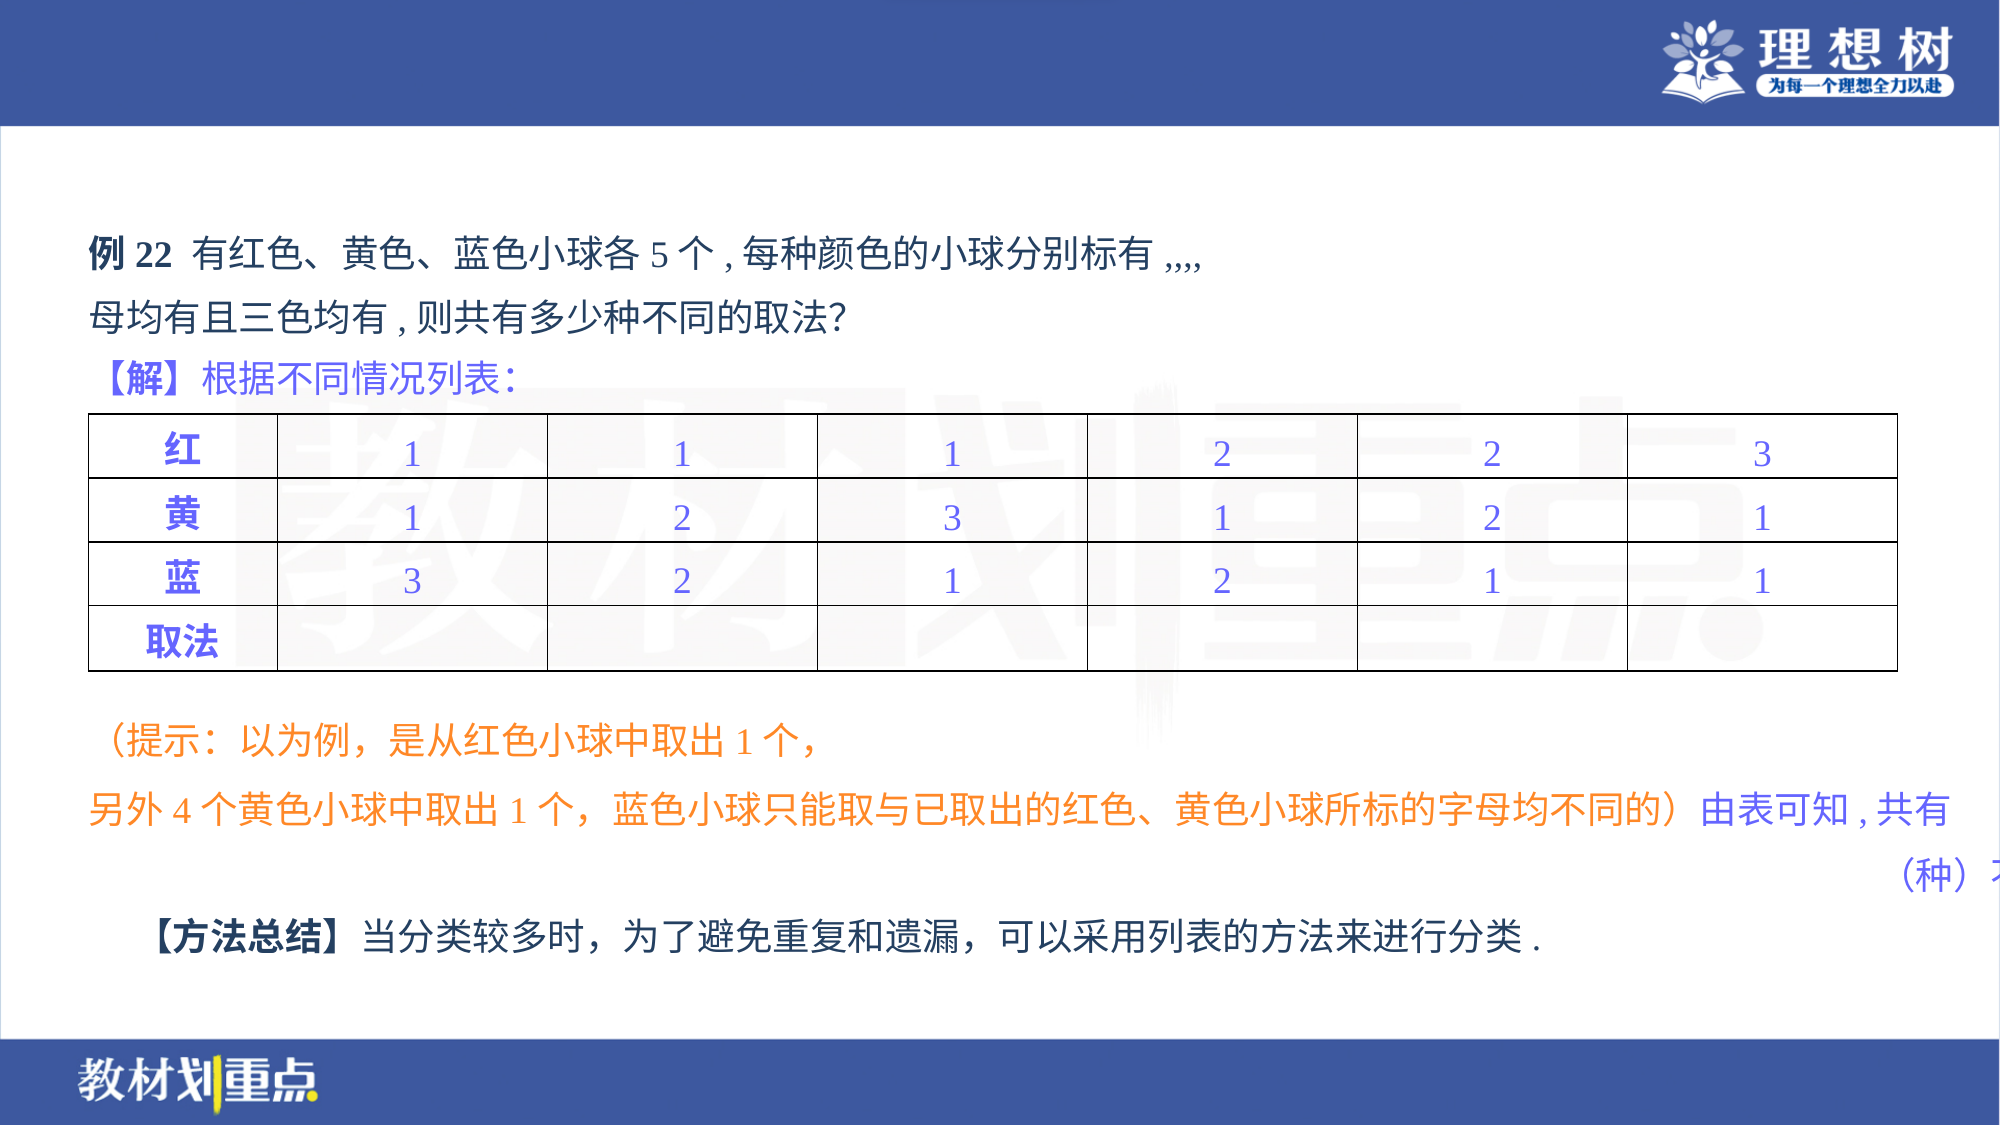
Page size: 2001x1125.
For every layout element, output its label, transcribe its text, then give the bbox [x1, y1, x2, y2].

text_box 【解】根据不同情况列表： [88, 333, 1911, 394]
picture [0, 0, 2000, 1125]
text_box 【方法总结】当分类较多时，为了避免重复和遗漏，可以采用列表的方法来进行分类. [88, 890, 1911, 951]
